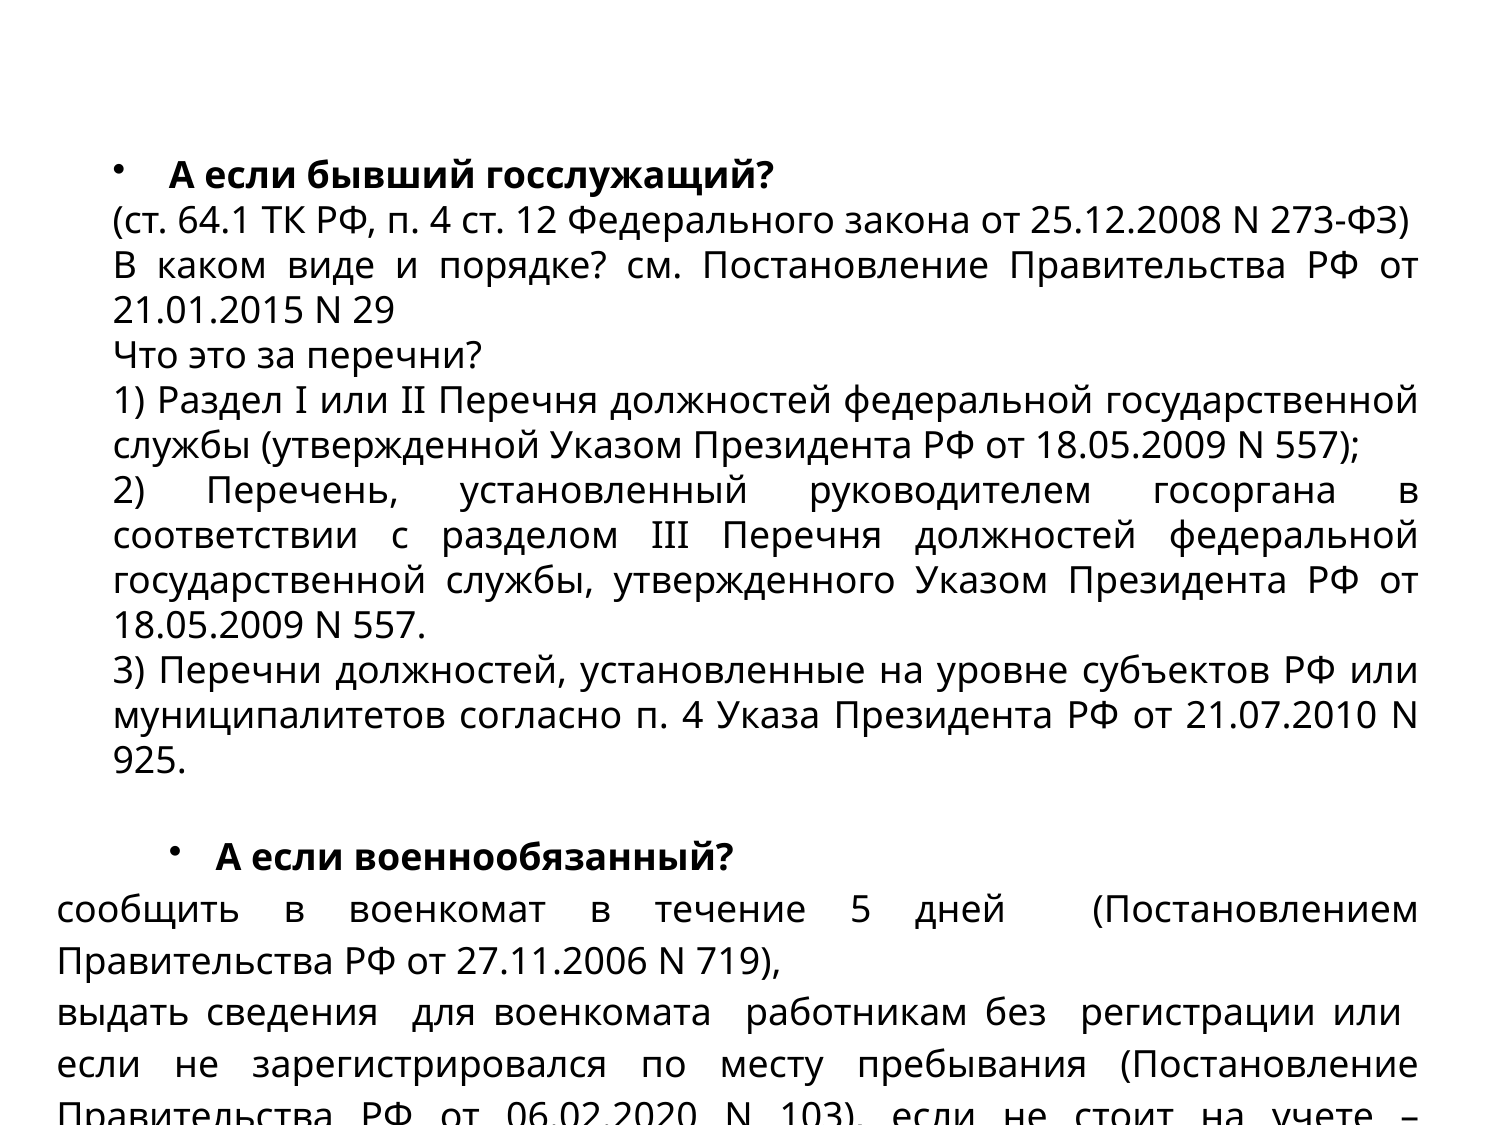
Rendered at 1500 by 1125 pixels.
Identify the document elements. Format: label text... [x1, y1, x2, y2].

text_box А если бывший госслужащий? (ст. 64.1 ТК РФ, п. 4 ст. 12 Федерального закона от 25.12.2008 N 273-ФЗ) В каком виде и порядке? см. Постановление Правительства РФ от 21.01.2015 N 29 Что это за перечни? 1) Раздел I или II Перечня должностей федеральной государственной службы (утвержденной Указом Президента РФ от 18.05.2009 N 557); 2) Перечень, установленный руководителем госоргана в соответствии с разделом III Перечня должностей федеральной государственной службы, утвержденного Указом Президента РФ от 18.05.2009 N 557. 3) Перечни должностей, установленные на уровне субъектов РФ или муниципалитетов согласно п. 4 Указа Президента РФ от 21.07.2010 N 925. А если военнообязанный? сообщить в военкомат в течение 5 дней (Постановлением Правительства РФ от 27.11.2006 N 719), выдать сведения для военкомата работникам без регистрации или если не зарегистрировался по месту пребывания (Постановление Правительства РФ от 06.02.2020 N 103), если не стоит на учете – направление + карточку по форме 10 [41, 137, 1436, 1125]
